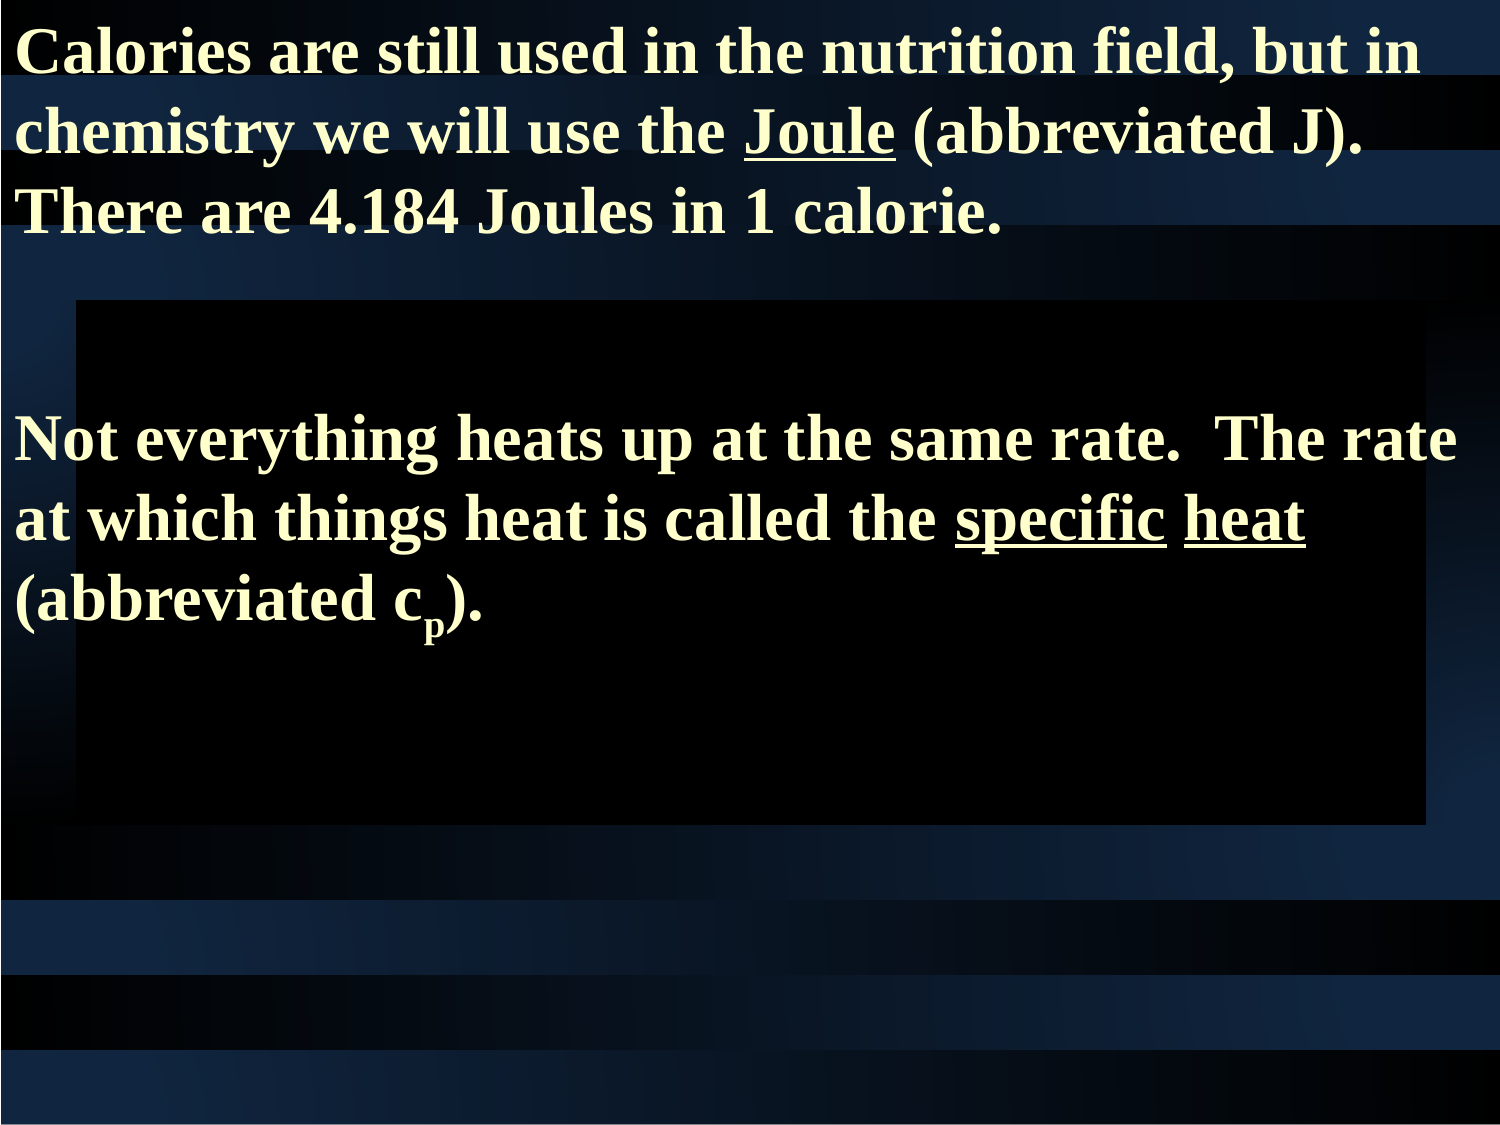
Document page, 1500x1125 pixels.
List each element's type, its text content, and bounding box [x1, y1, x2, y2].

text_box Calories are still used in the nutrition field, but in chemistry we will use the Joule (abbreviated J). There are 4.184 Joules in 1 calorie. Not everything heats up at the same rate. The rate at which things heat is called the specific heat (abbreviated cp). [0, 0, 1500, 653]
picture [0, 653, 1500, 1125]
